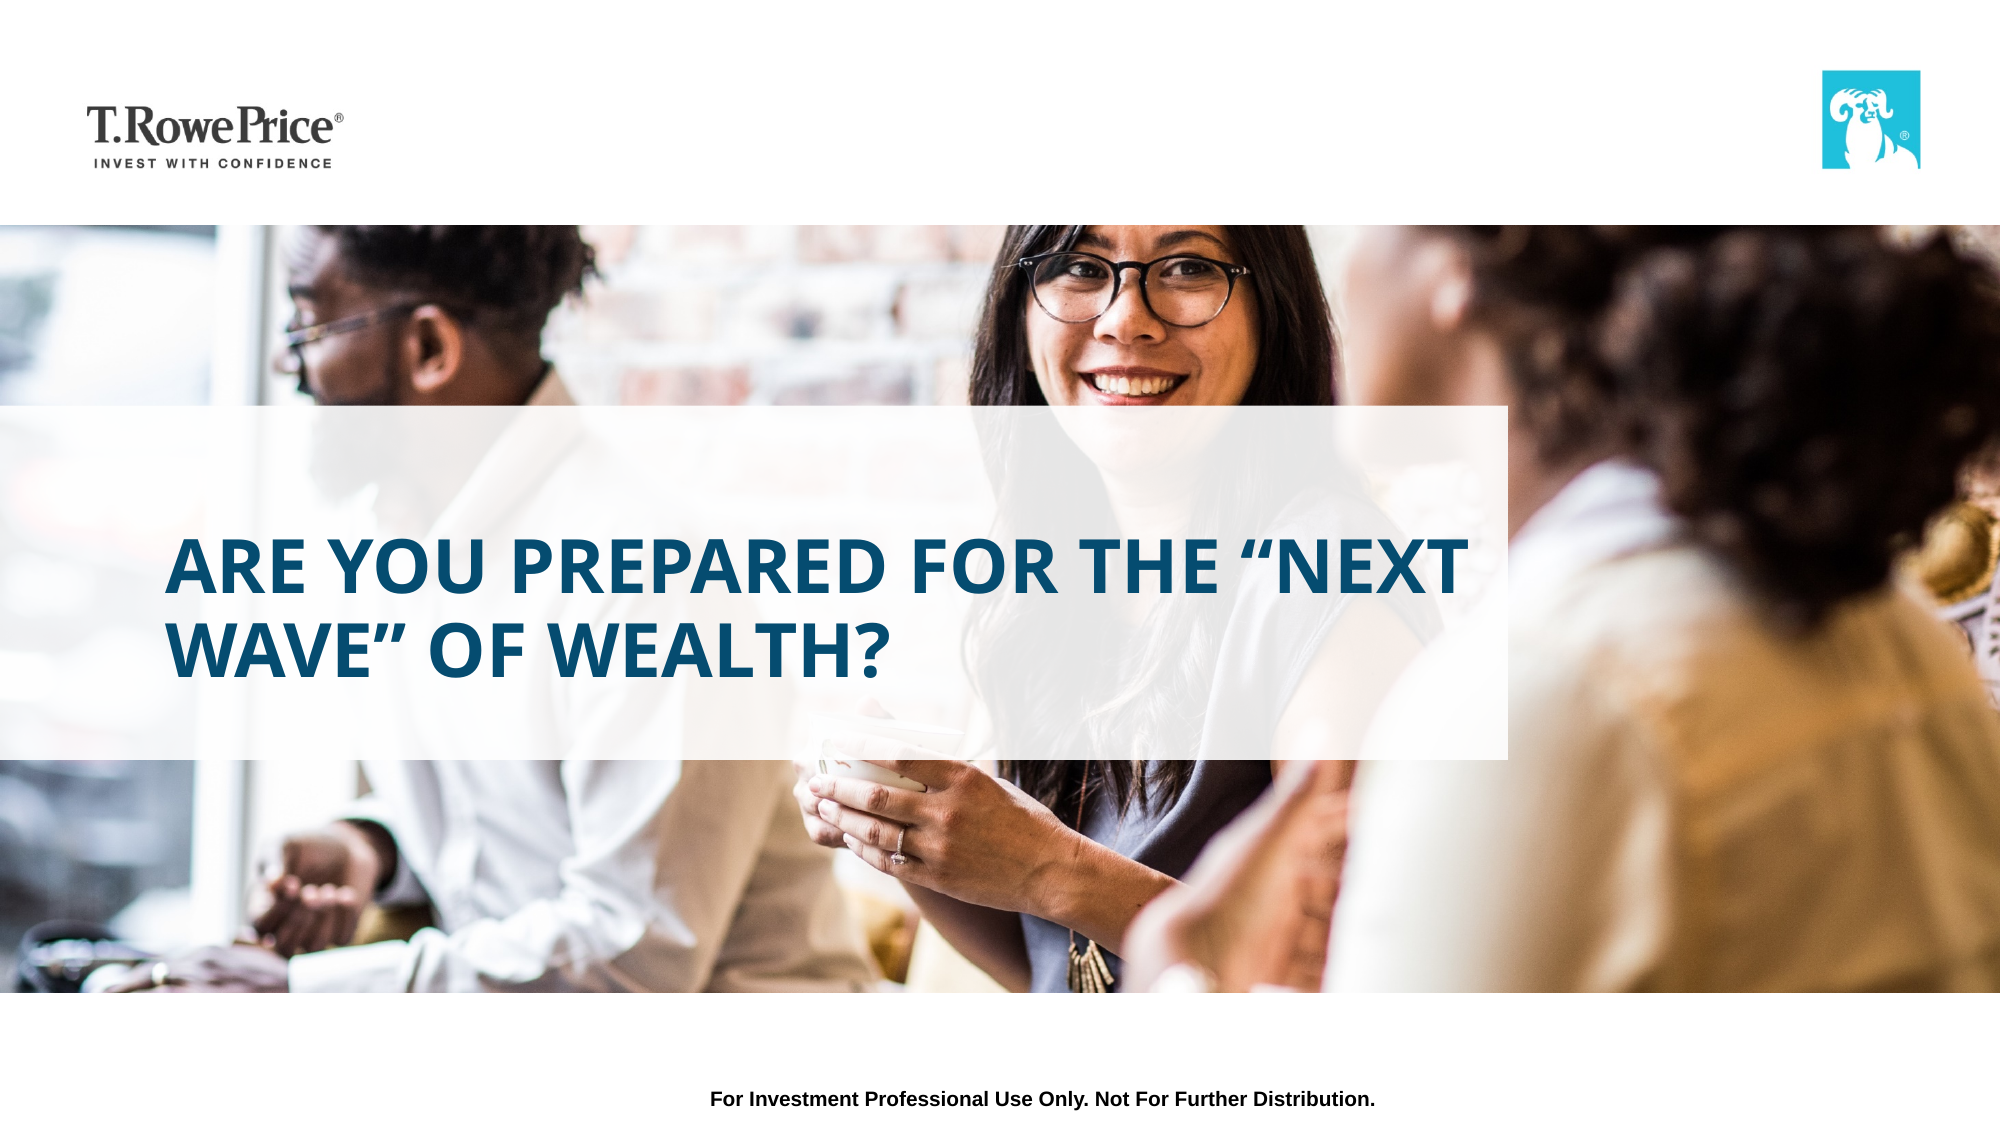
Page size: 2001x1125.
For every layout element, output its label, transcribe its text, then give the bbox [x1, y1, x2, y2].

picture [0, 0, 2000, 1023]
text_box For Investment Professional Use Only. Not For Further Distribution. [672, 1085, 1376, 1125]
